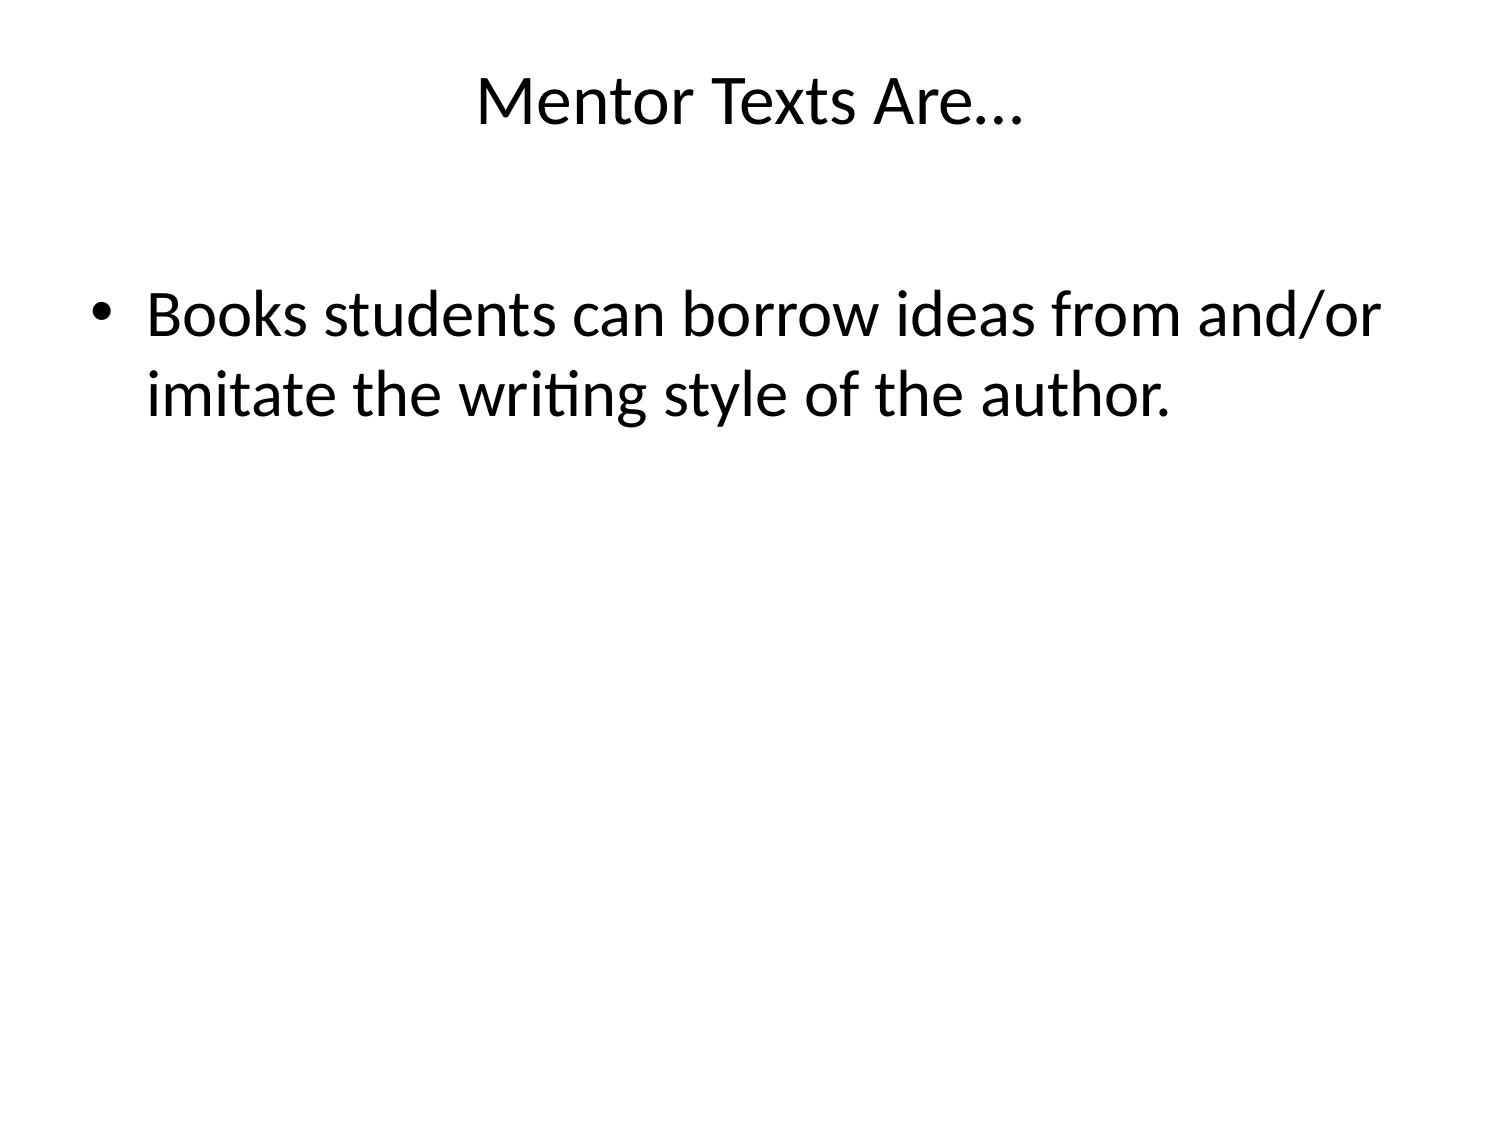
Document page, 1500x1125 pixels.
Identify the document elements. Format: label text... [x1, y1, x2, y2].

title Mentor Texts Are… [75, 45, 1425, 233]
list Books students can borrow ideas from and/or imitate the writing style of the author. [75, 262, 1425, 1005]
